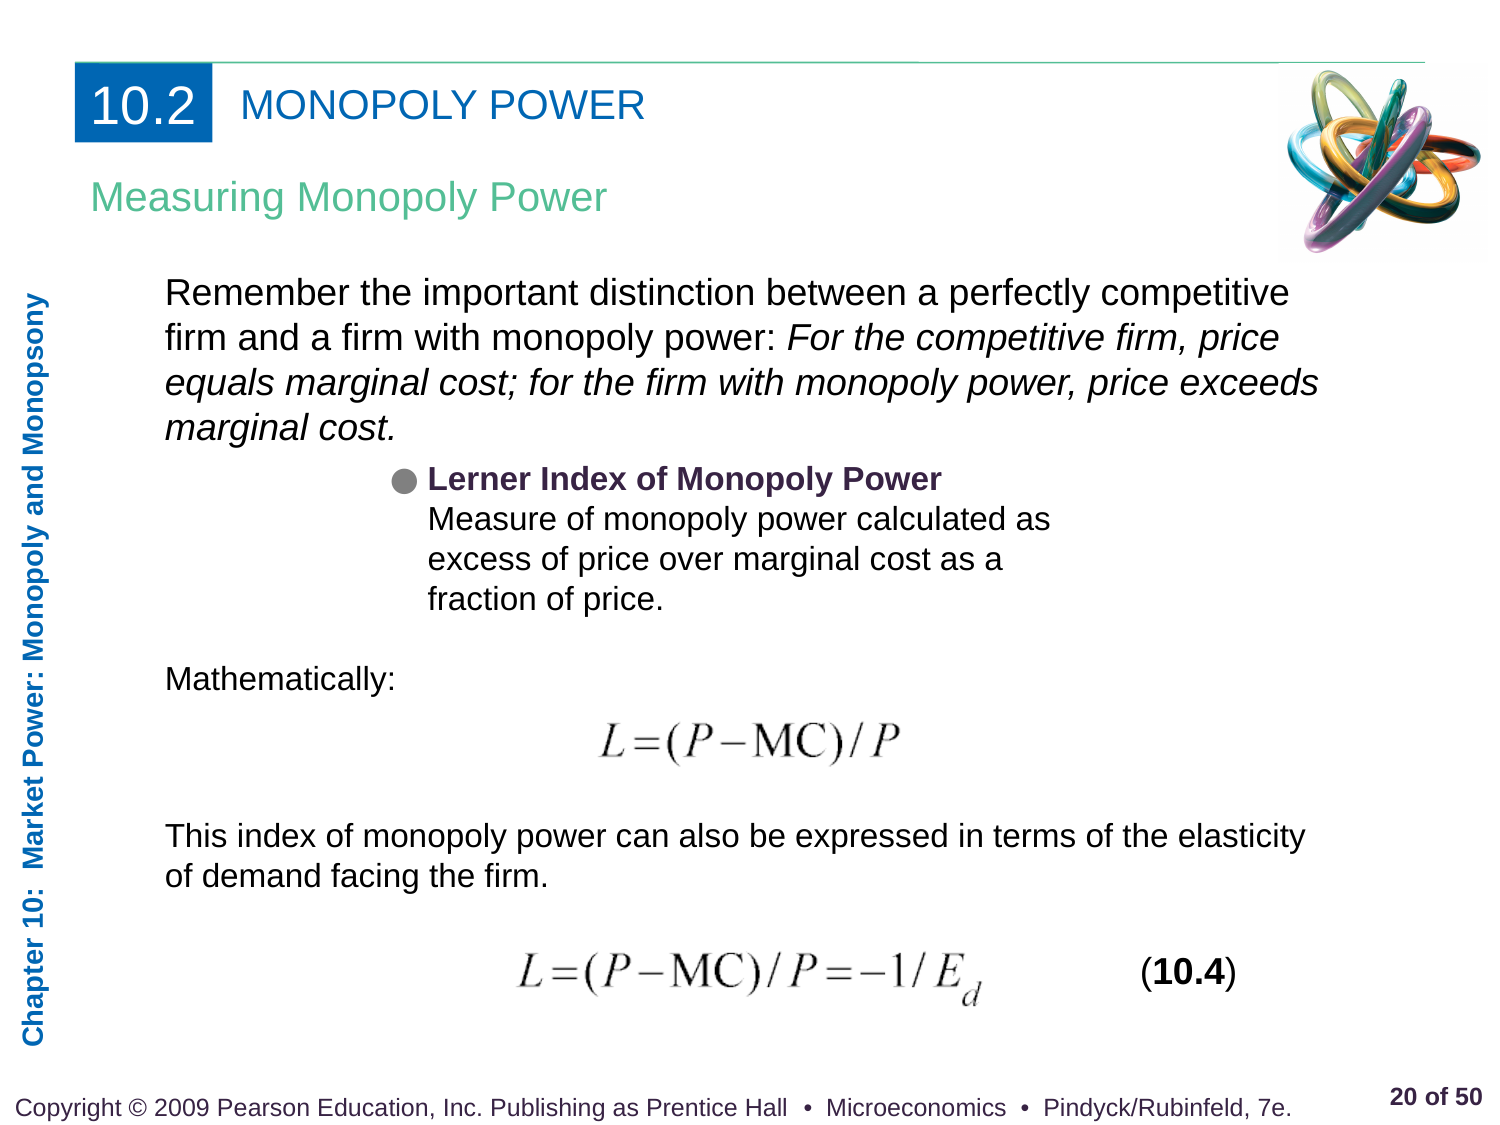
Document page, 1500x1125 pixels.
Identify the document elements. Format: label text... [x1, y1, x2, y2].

picture [1278, 63, 1488, 263]
picture [593, 715, 907, 776]
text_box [511, 939, 1301, 1013]
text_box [74, 62, 1279, 143]
text_box Mathematically: [149, 649, 1350, 705]
text_box This index of monopoly power can also be expressed in terms of the elasticity of demand facing the firm. [149, 806, 1350, 902]
text_box Remember the important distinction between a perfectly competitive firm and a firm with monopoly power: For the competitive firm, price equals marginal cost; for the firm with monopoly power, price exceeds marginal cost. [149, 260, 1350, 456]
list Measuring Monopoly Power [75, 162, 1175, 247]
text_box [422, 316, 574, 350]
text_box ● Lerner Index of Monopoly Power Measure of monopoly power calculated as excess of price over marginal cost as a fraction of price. [374, 449, 1113, 625]
